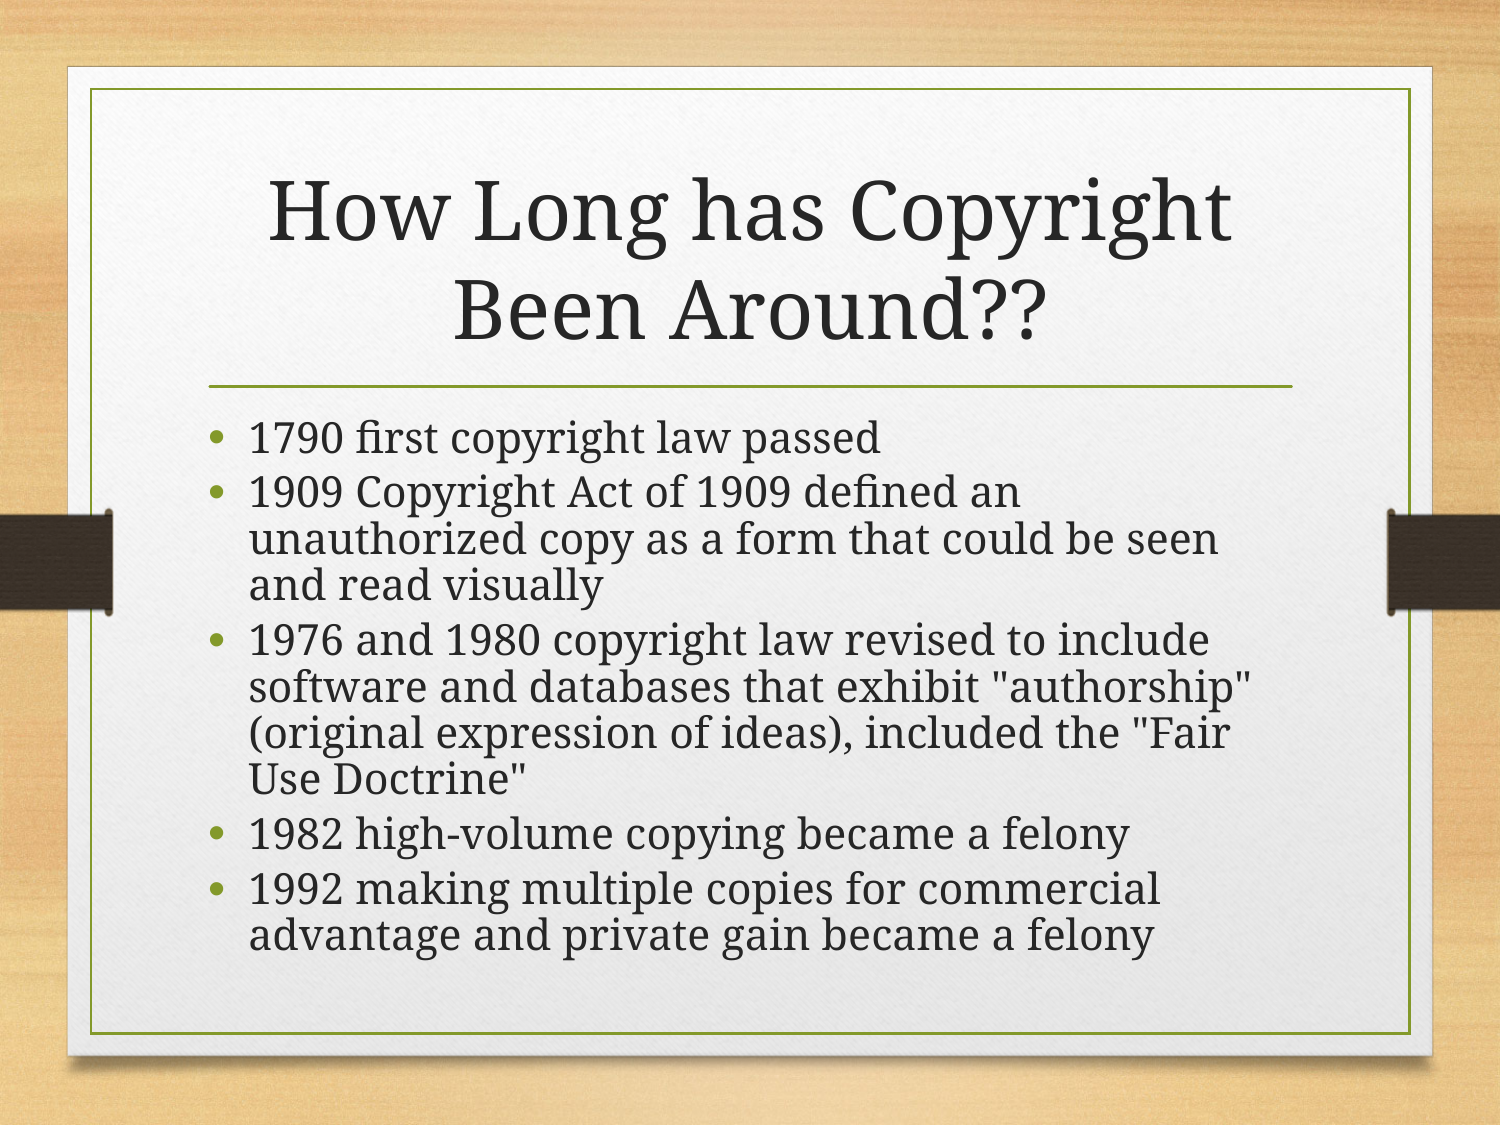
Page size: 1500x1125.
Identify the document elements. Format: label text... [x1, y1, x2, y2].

list 1790 first copyright law passed 1909 Copyright Act of 1909 defined an unauthorized copy as a form that could be seen and read visually 1976 and 1980 copyright law revised to include software and databases that exhibit "authorship" (original expression of ideas), included the "Fair Use Doctrine" 1982 high-volume copying became a felony 1992 making multiple copies for commercial advantage and private gain became a felony [193, 408, 1309, 974]
picture [0, 0, 1500, 1125]
title How Long has Copyright Been Around?? [193, 150, 1309, 365]
